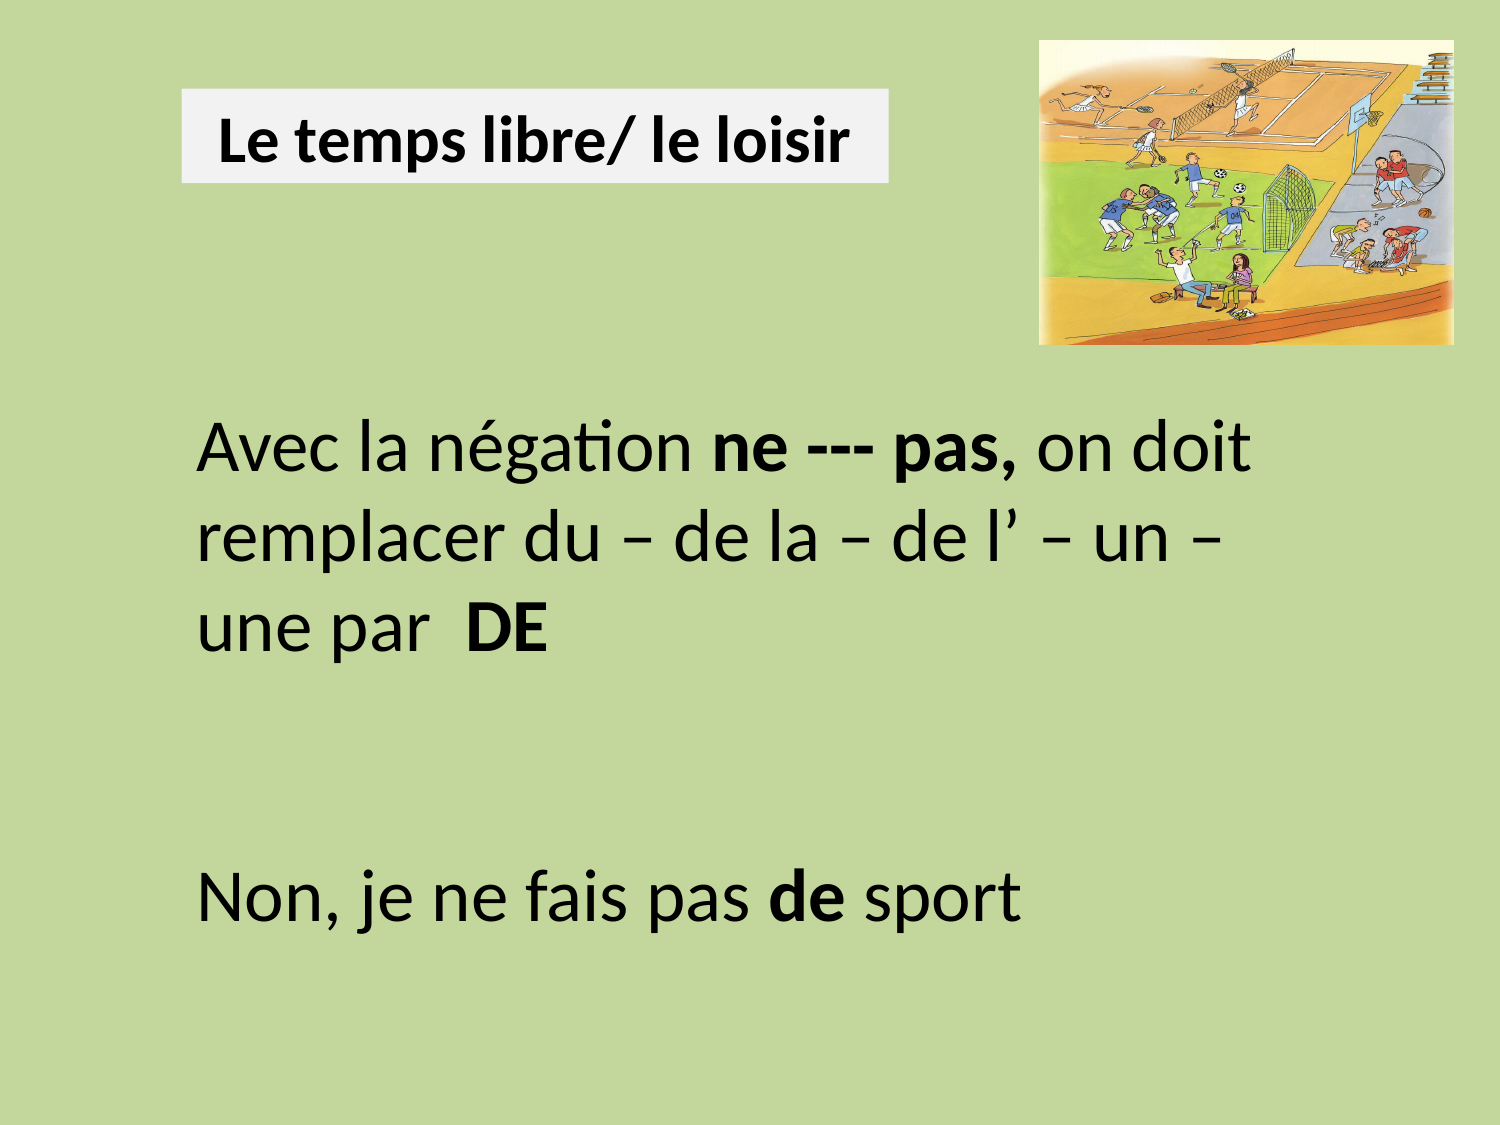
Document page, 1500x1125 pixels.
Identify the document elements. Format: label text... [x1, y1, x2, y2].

text_box Avec la négation ne --- pas, on doit remplacer du – de la – de l’ – un – une par DE Non, je ne fais pas de sport [181, 299, 1351, 944]
picture [1039, 40, 1454, 345]
text_box Le temps libre/ le loisir [181, 88, 889, 184]
